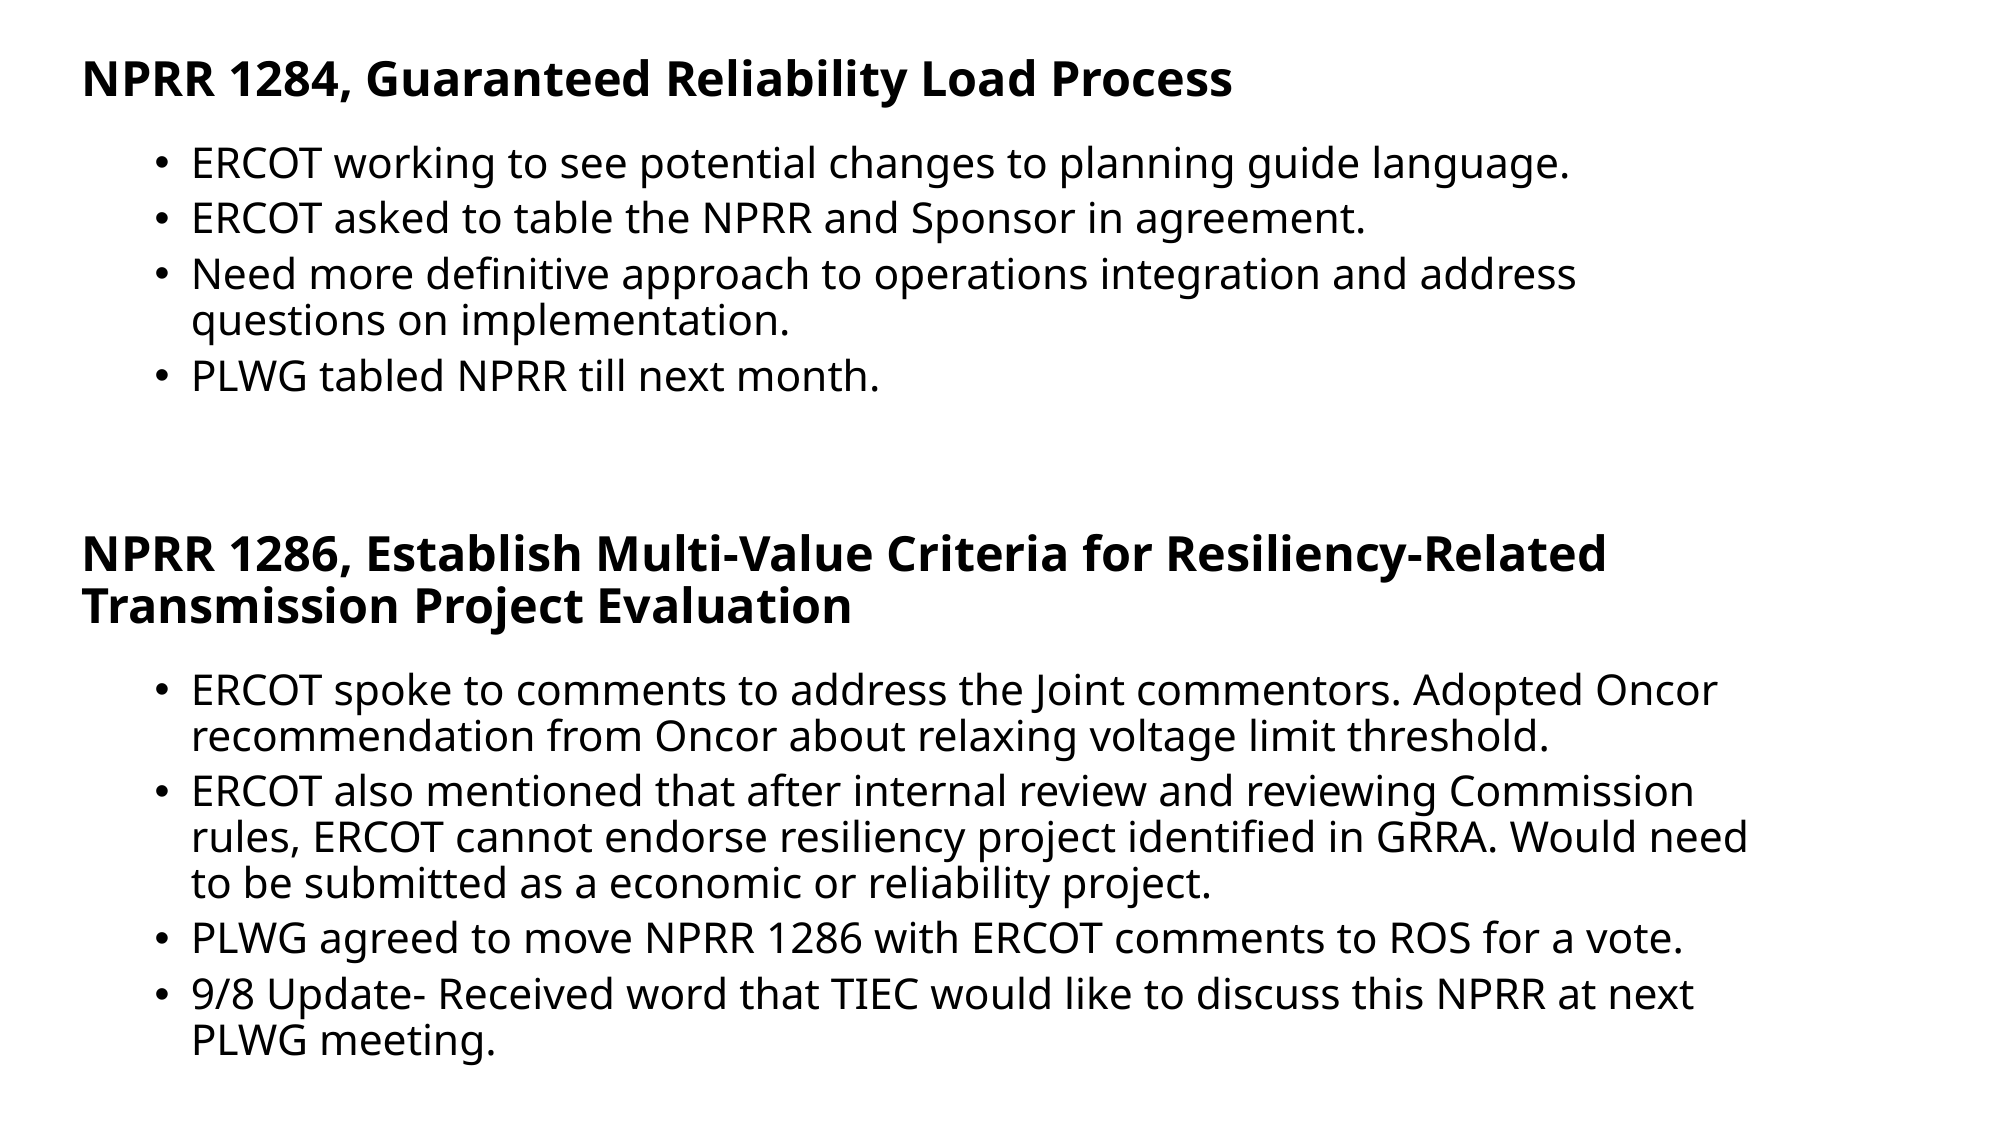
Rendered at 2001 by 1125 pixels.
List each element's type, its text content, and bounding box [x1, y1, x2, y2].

list NPRR 1284, Guaranteed Reliability Load Process ERCOT working to see potential changes to planning guide language. ERCOT asked to table the NPRR and Sponsor in agreement. Need more definitive approach to operations integration and address questions on implementation. PLWG tabled NPRR till next month. NPRR 1286, Establish Multi-Value Criteria for Resiliency-Related Transmission Project Evaluation ERCOT spoke to comments to address the Joint commentors. Adopted Oncor recommendation from Oncor about relaxing voltage limit threshold. ERCOT also mentioned that after internal review and reviewing Commission rules, ERCOT cannot endorse resiliency project identified in GRRA. Would need to be submitted as a economic or reliability project. PLWG agreed to move NPRR 1286 with ERCOT comments to ROS for a vote. 9/8 Update- Received word that TIEC would like to discuss this NPRR at next PLWG meeting. [66, 47, 1792, 1078]
